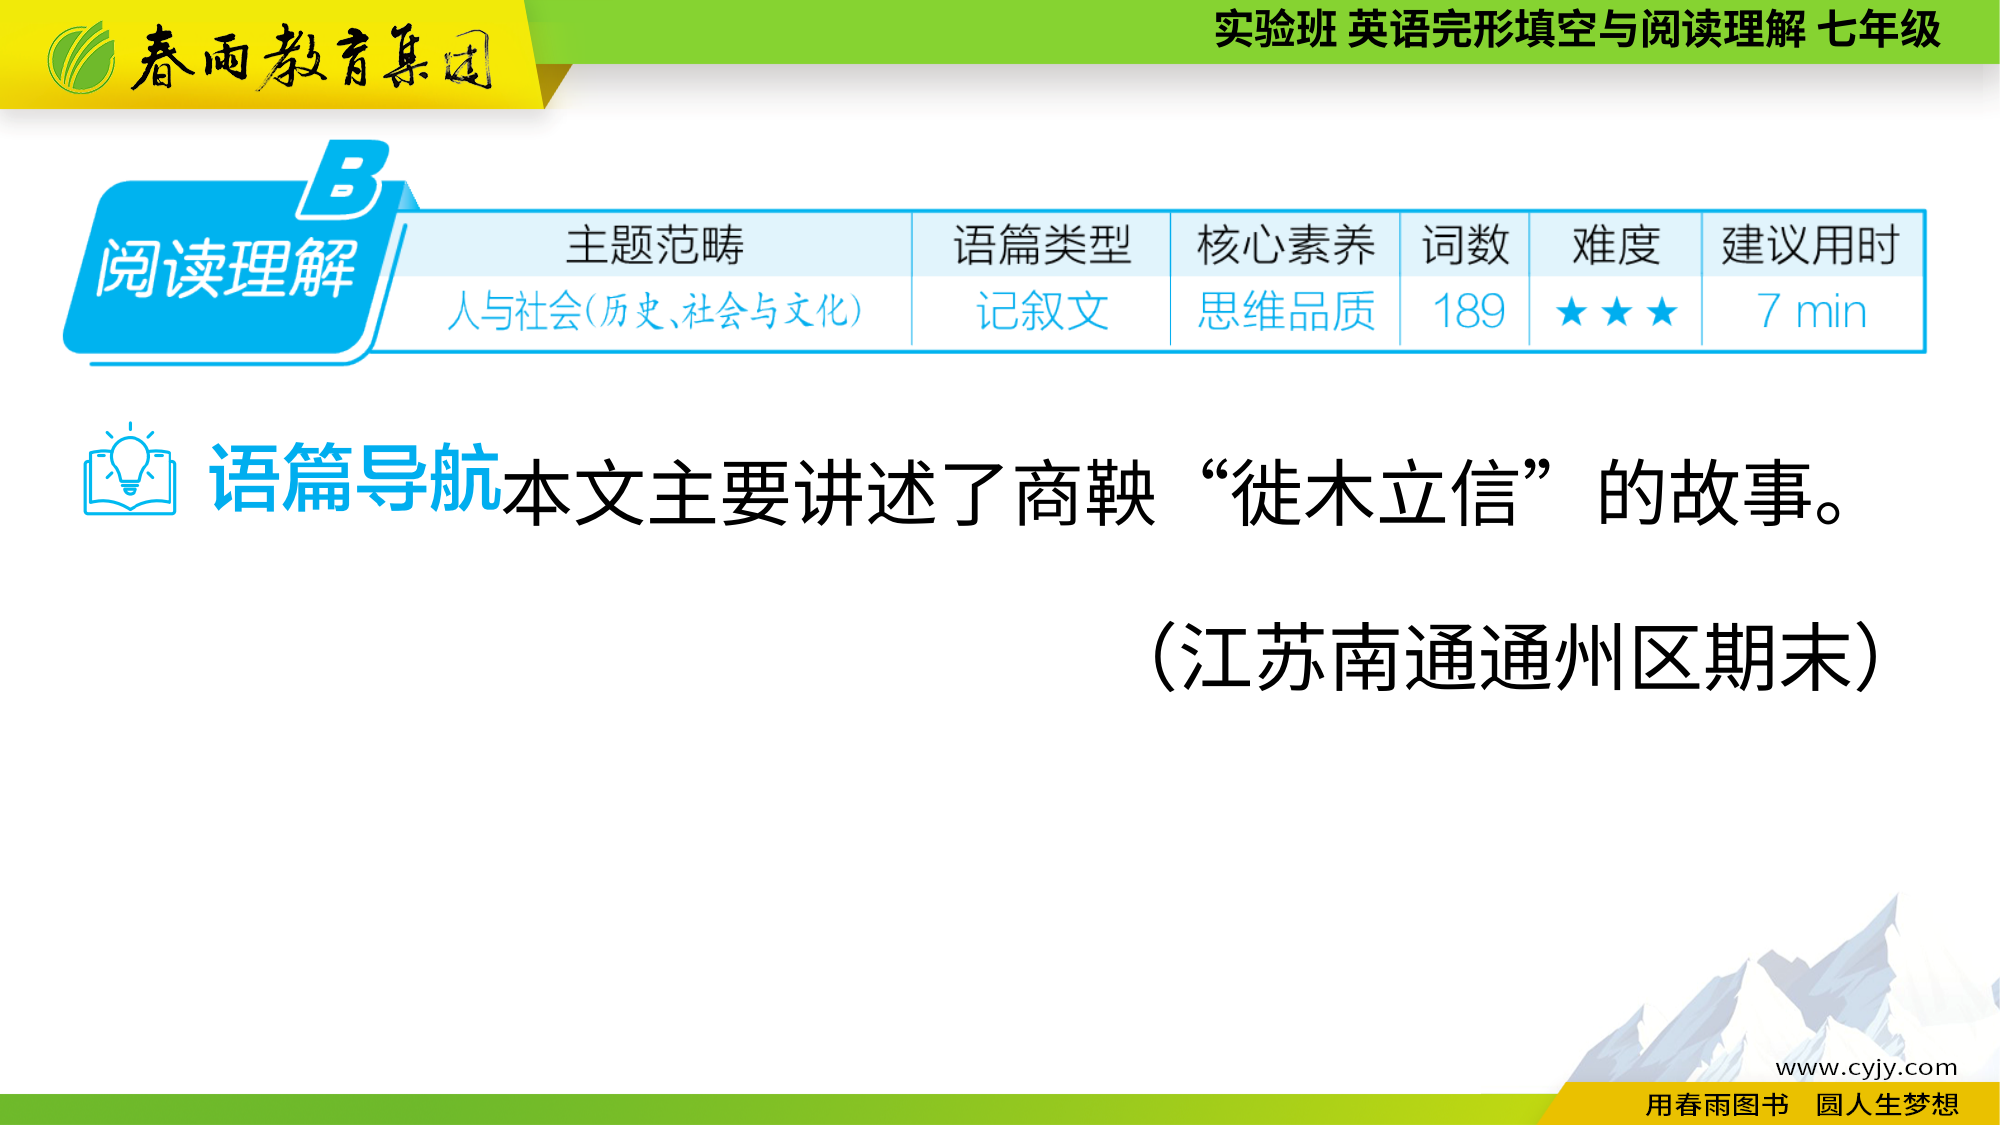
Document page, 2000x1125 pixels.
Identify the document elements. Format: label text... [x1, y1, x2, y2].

picture [0, 0, 2000, 1125]
text_box （江苏南通通州区期末） [1035, 558, 1944, 709]
text_box 本文主要讲述了商鞅“徙木立信”的故事。 [59, 393, 1944, 543]
